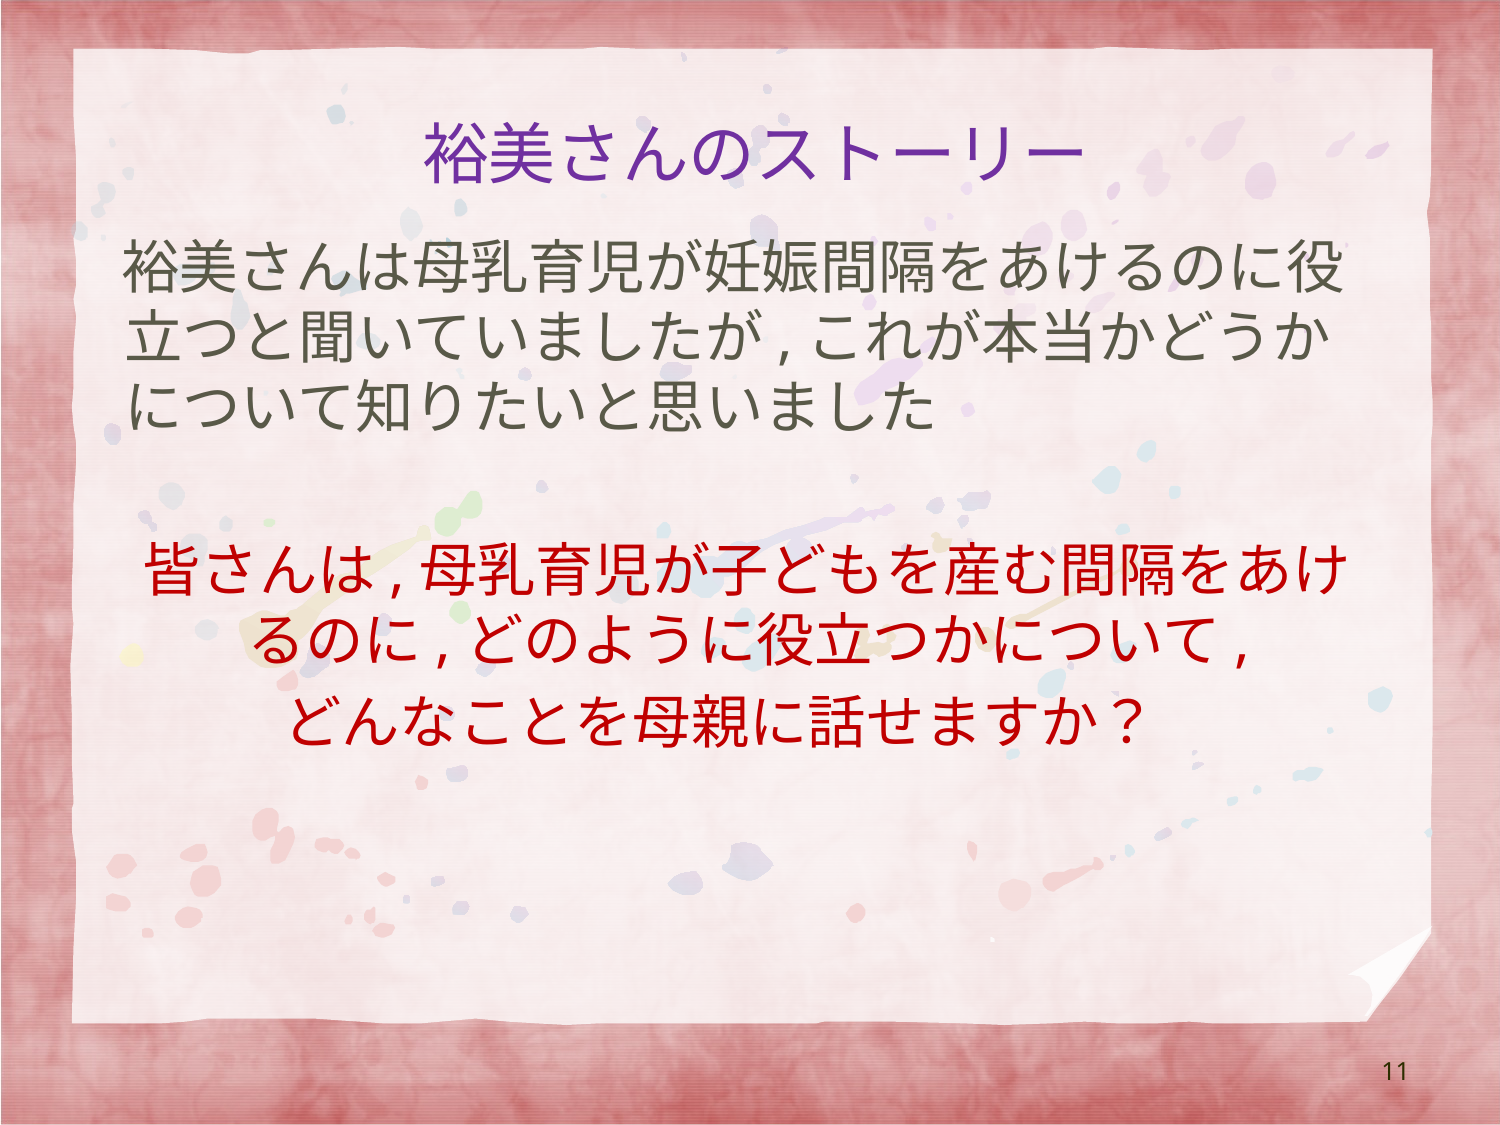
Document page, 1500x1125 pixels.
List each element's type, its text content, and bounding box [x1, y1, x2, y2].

title 裕美さんのストーリー [152, 93, 1360, 212]
slide_number 11 [1074, 1042, 1425, 1103]
picture [0, 0, 1500, 1125]
list 裕美さんは母乳育児が妊娠間隔をあけるのに役立つと聞いていましたが,これが本当かどうかについて知りたいと思いました 皆さんは,母乳育児が子どもを産む間隔をあけるのに,どのように役立つかについて, どんなことを母親に話せますか？ [52, 222, 1389, 966]
